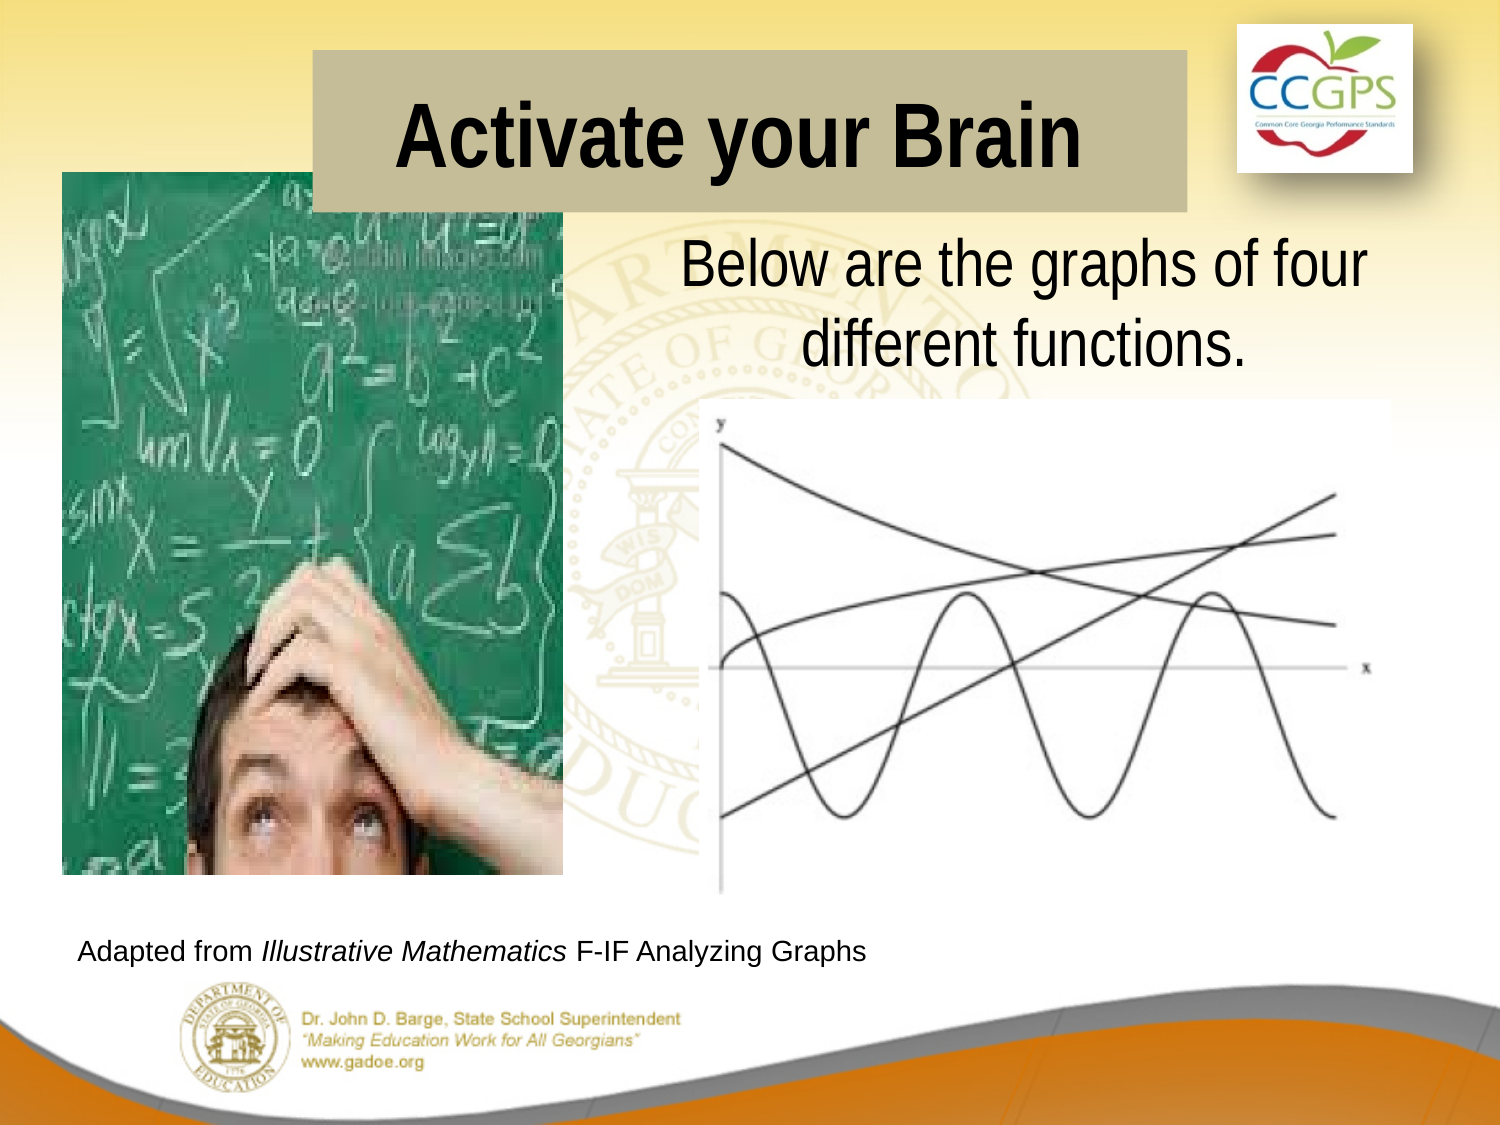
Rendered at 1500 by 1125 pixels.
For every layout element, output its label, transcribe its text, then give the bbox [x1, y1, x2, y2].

subtitle Below are the graphs of four different functions. [574, 212, 1476, 976]
picture [0, 0, 1500, 1125]
title Activate your Brain [312, 49, 1188, 213]
text_box Adapted from Illustrative Mathematics F-IF Analyzing Graphs [62, 924, 883, 975]
